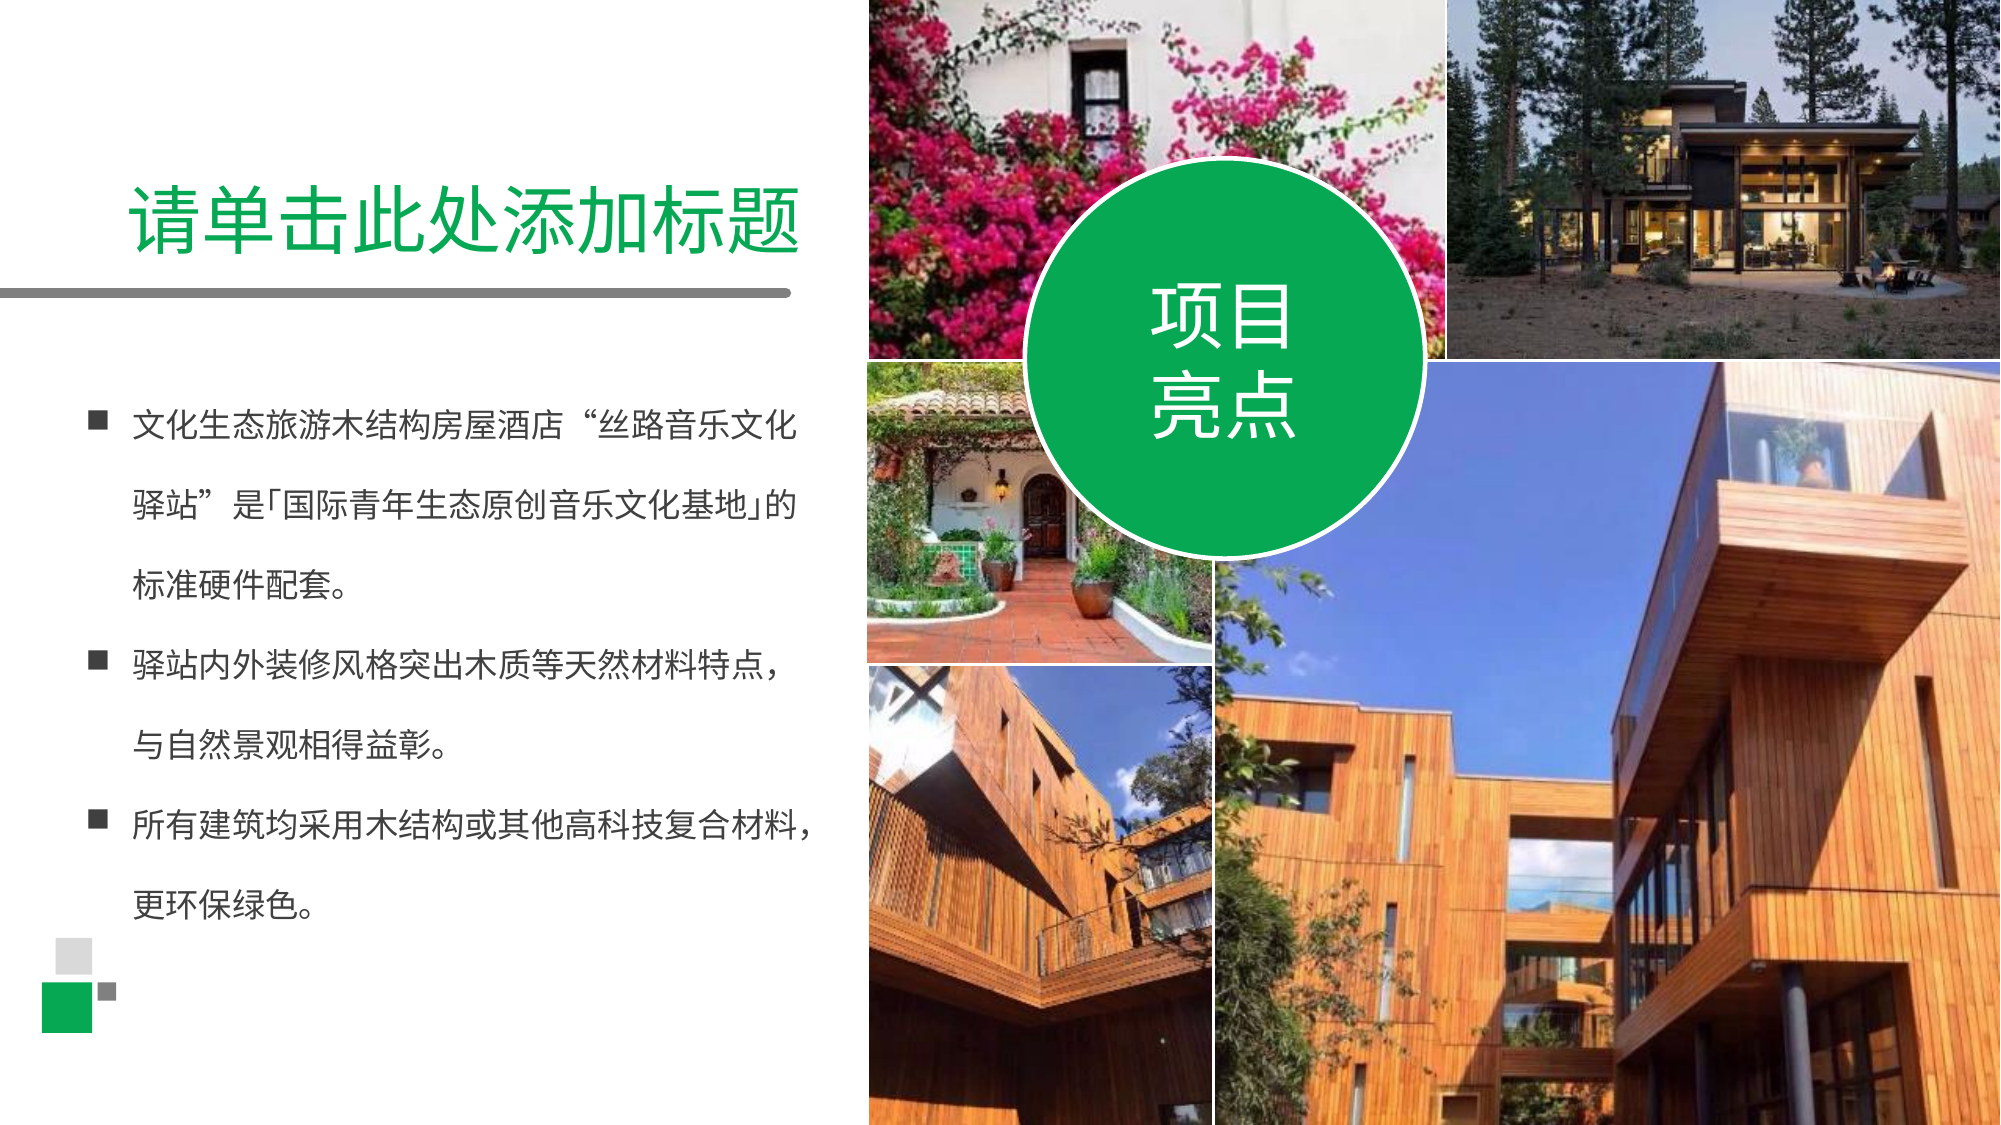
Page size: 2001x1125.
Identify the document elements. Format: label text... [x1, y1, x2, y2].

text_box [41, 981, 93, 1034]
text_box 请单击此处添加标题 [112, 166, 817, 271]
picture [866, 0, 2000, 1125]
text_box [97, 981, 117, 1002]
text_box 文化生态旅游木结构房屋酒店“丝路音乐文化驿站”是｢国际青年生态原创音乐文化基地｣的标准硬件配套。 驿站内外装修风格突出木质等天然材料特点，与自然景观相得益彰。 所有建筑均采用木结构或其他高科技复合材料，更环保绿色。 [70, 357, 826, 931]
text_box [55, 937, 93, 976]
